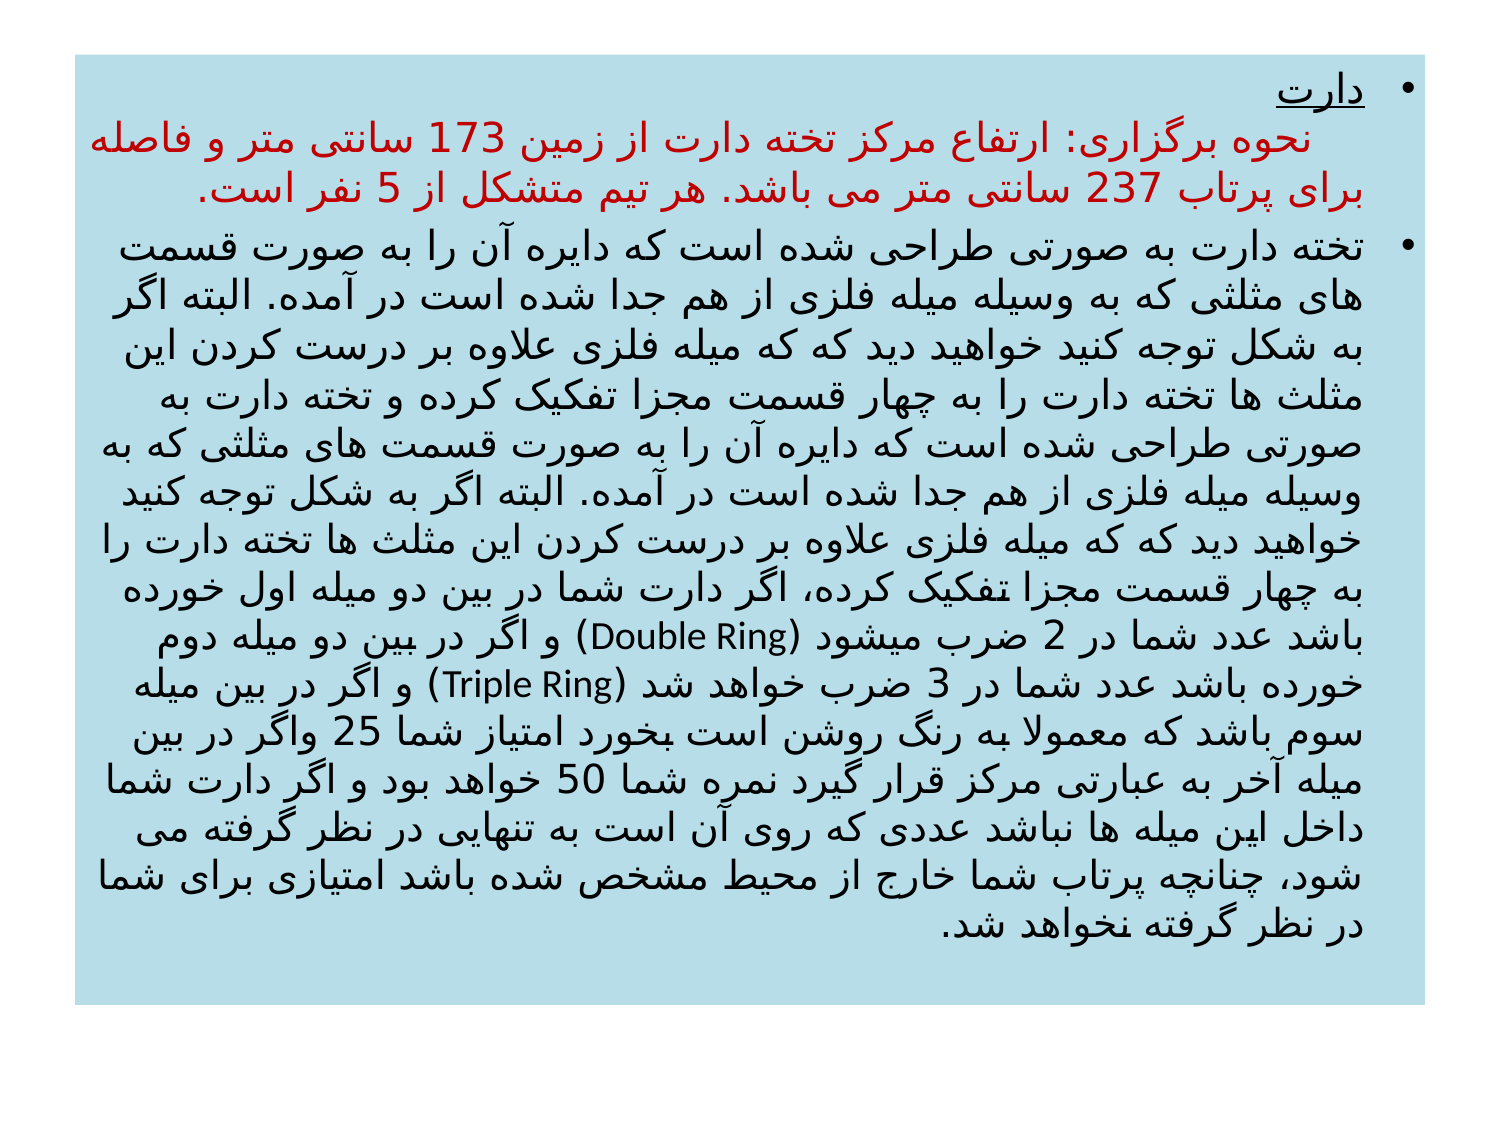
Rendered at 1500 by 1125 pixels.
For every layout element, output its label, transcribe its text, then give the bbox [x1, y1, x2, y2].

list دارت نحوه برگزاری: ارتفاع مرکز تخته دارت از زمین 173 سانتی متر و فاصله برای پرتاب 237 سانتی متر می باشد. هر تیم متشکل از 5 نفر است. تخته دارت به صورتی طراحی شده است که دایره آن را به صورت قسمت های مثلثی که به وسیله میله فلزی از هم جدا شده است در آمده. البته اگر به شکل توجه کنید خواهید دید که که میله فلزی علاوه بر درست کردن این مثلث ها تخته دارت را به چهار قسمت مجزا تفکیک کرده و تخته دارت به صورتی طراحی شده است که دایره آن را به صورت قسمت های مثلثی که به وسیله میله فلزی از هم جدا شده است در آمده. البته اگر به شکل توجه کنید خواهید دید که که میله فلزی علاوه بر درست کردن این مثلث ها تخته دارت را به چهار قسمت مجزا تفکیک کرده، اگر دارت شما در بین دو میله اول خورده باشد عدد شما در 2 ضرب میشود (Double Ring) و اگر در بین دو میله دوم خورده باشد عدد شما در 3 ضرب خواهد شد (Triple Ring) و اگر در بین میله سوم باشد که معمولا به رنگ روشن است بخورد امتیاز شما 25 واگر در بین میله آخر به عبارتی مرکز قرار گیرد نمره شما 50 خواهد بود و اگر دارت شما داخل این میله ها نباشد عددی که روی آن است به تنهایی در نظر گرفته می شود، چنانچه پرتاب شما خارج از محیط مشخص شده باشد امتیازی برای شما در نظر گرفته نخواهد شد. [75, 54, 1425, 1005]
